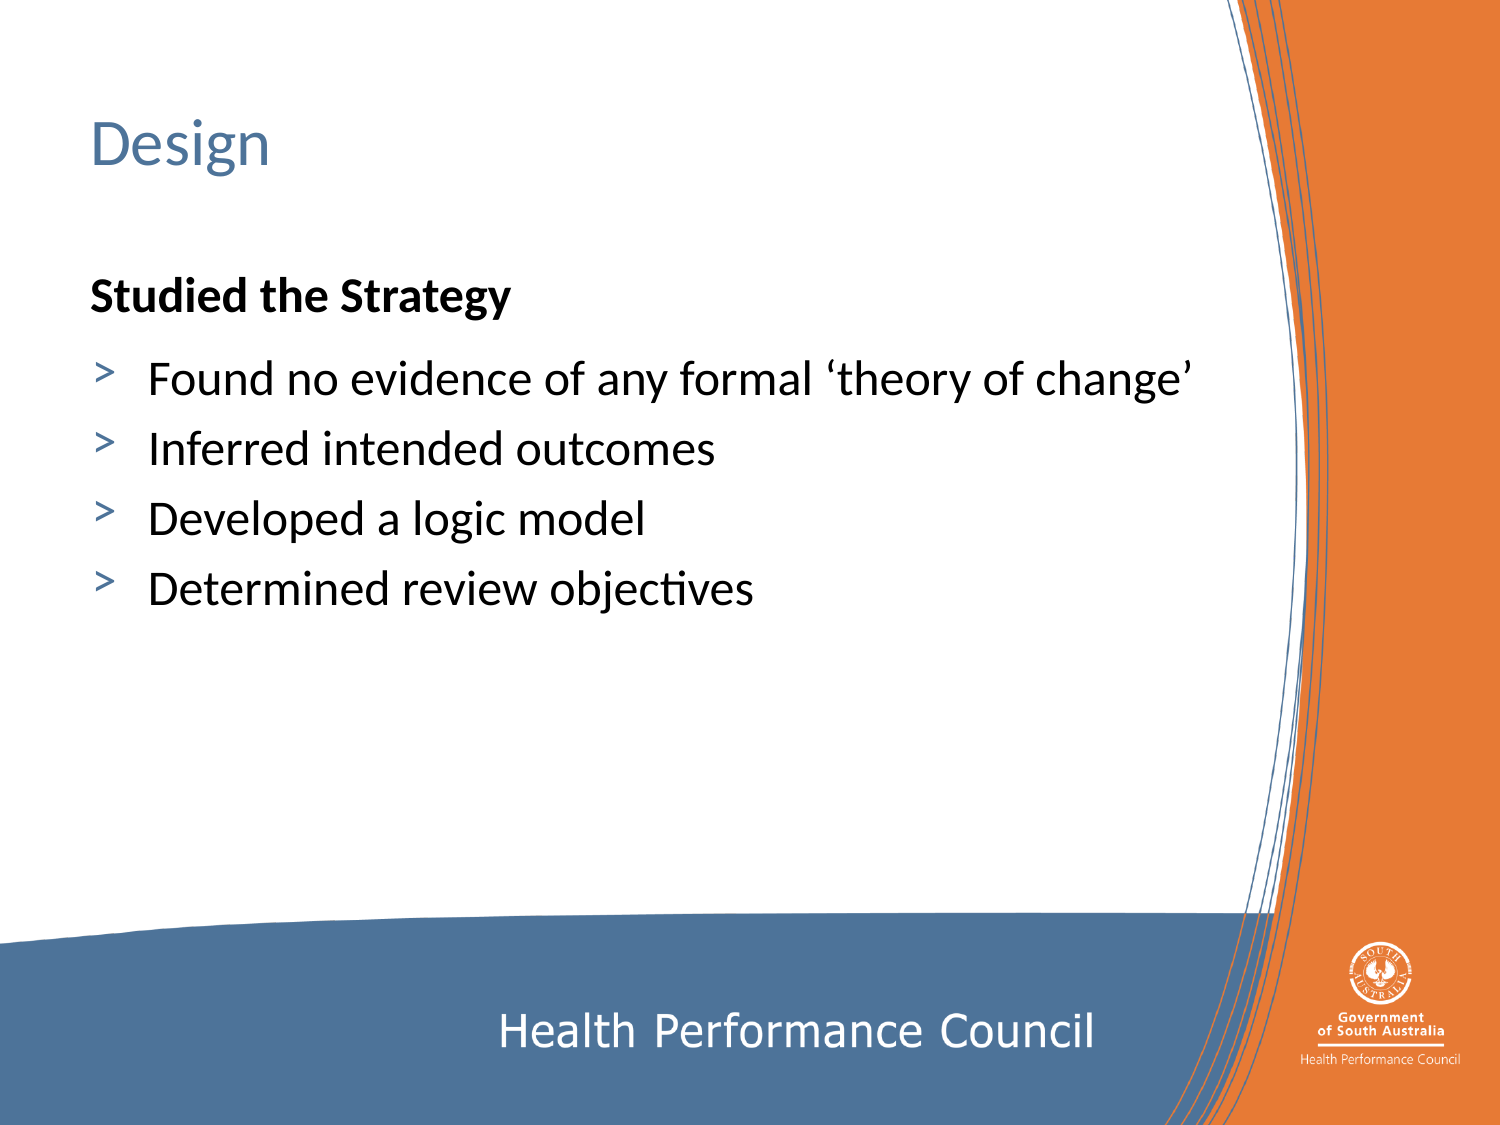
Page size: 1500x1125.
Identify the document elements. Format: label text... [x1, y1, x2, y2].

title Design [75, 45, 1103, 233]
list Found no evidence of any formal ‘theory of change’ Inferred intended outcomes Developed a logic model Determined review objectives [76, 338, 1235, 906]
list Studied the Strategy [75, 255, 1258, 327]
picture [0, 0, 1500, 1125]
